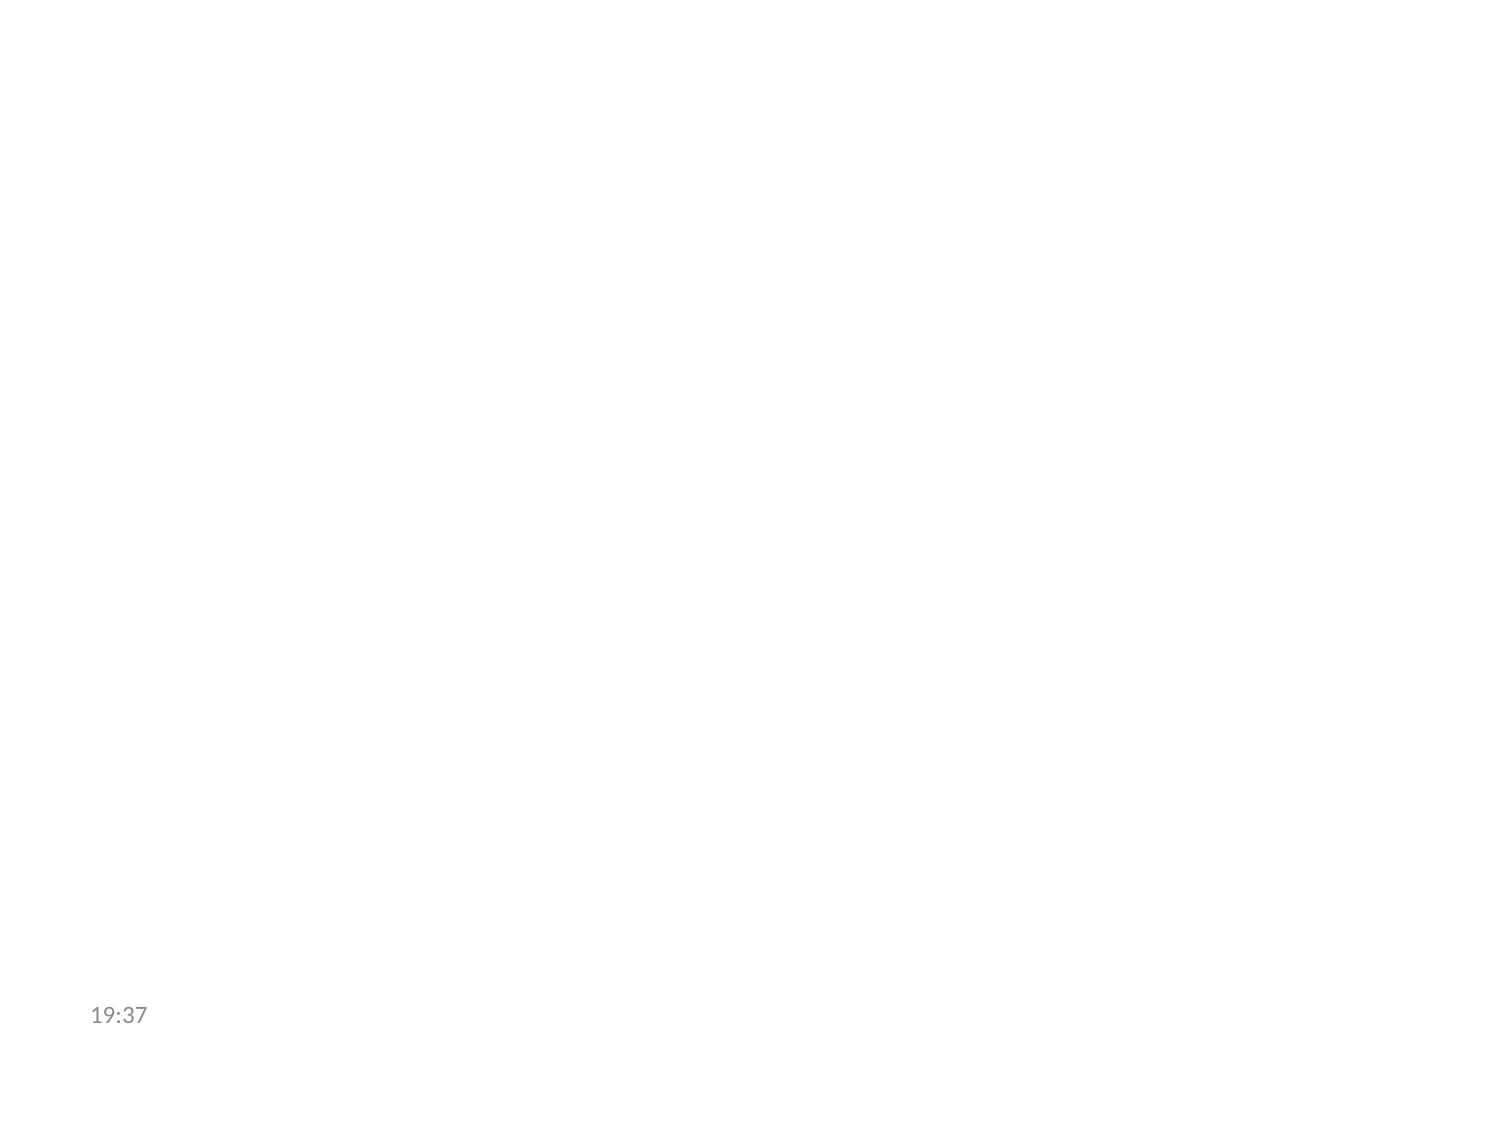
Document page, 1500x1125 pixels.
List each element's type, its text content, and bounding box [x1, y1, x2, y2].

text_box 15:35 [75, 983, 425, 1044]
